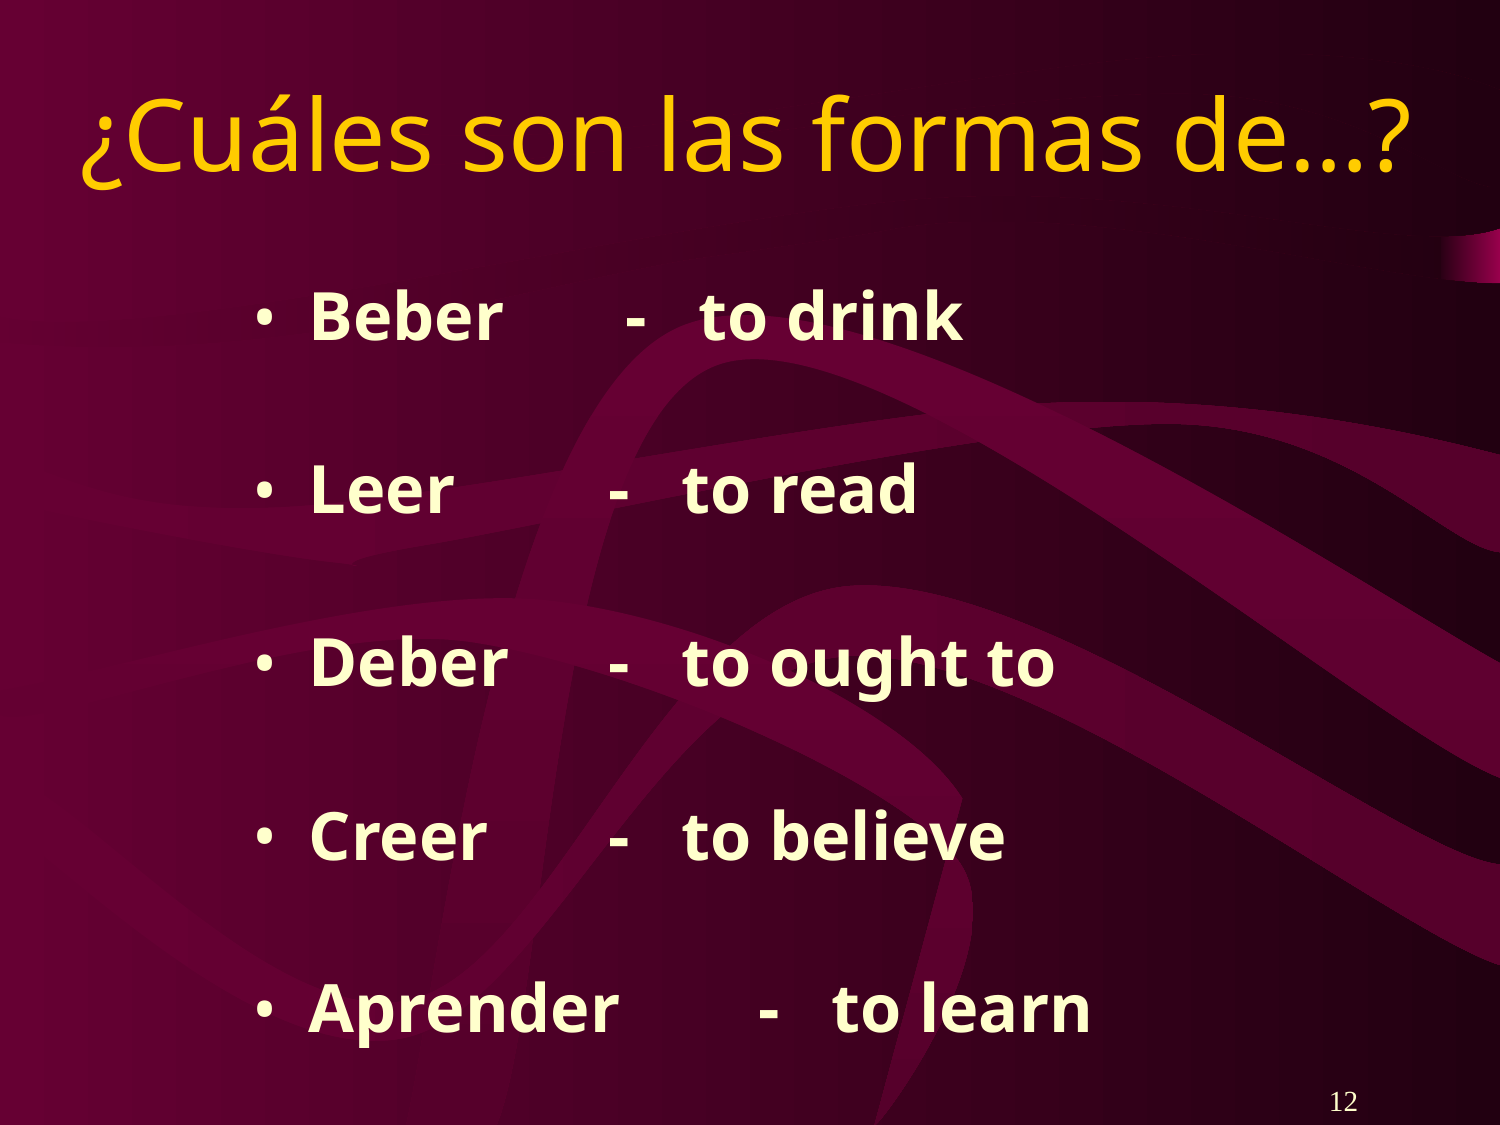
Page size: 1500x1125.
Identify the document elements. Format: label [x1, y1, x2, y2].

text_box [0, 0, 1500, 1125]
